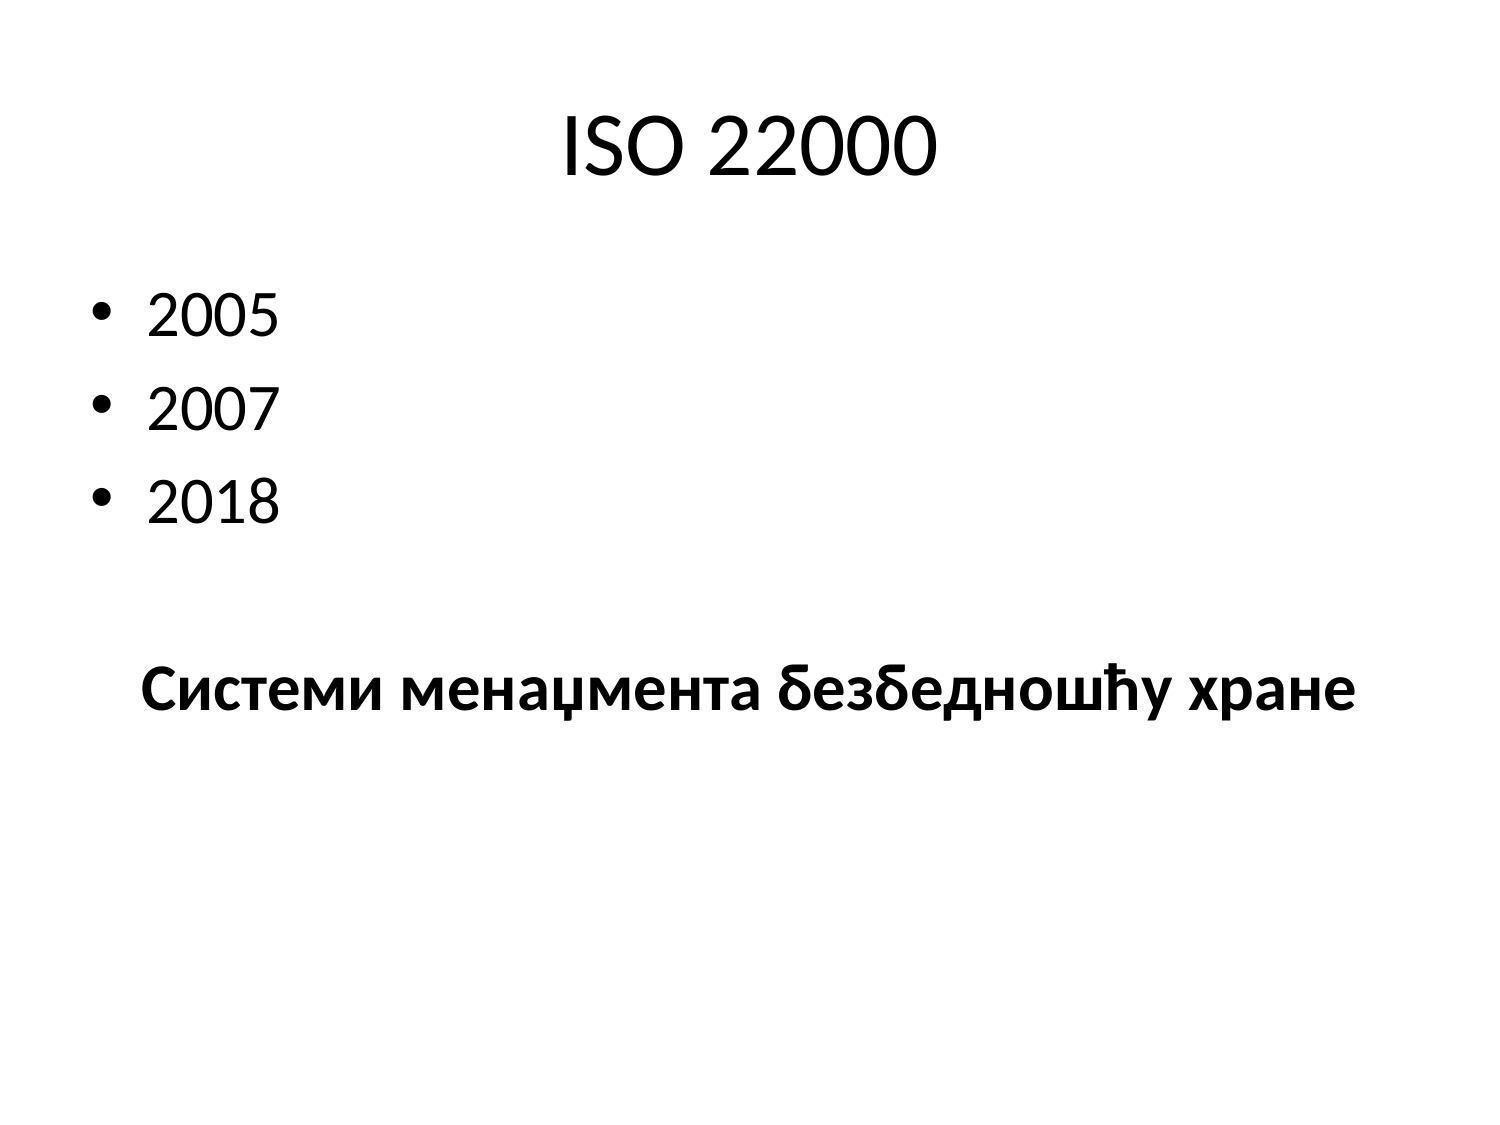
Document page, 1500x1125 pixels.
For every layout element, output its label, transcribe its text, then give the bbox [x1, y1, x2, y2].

list 2005 2007 2018 Системи менаџмента безбедношћу хране [75, 262, 1425, 1005]
title ISO 22000 [75, 45, 1425, 233]
